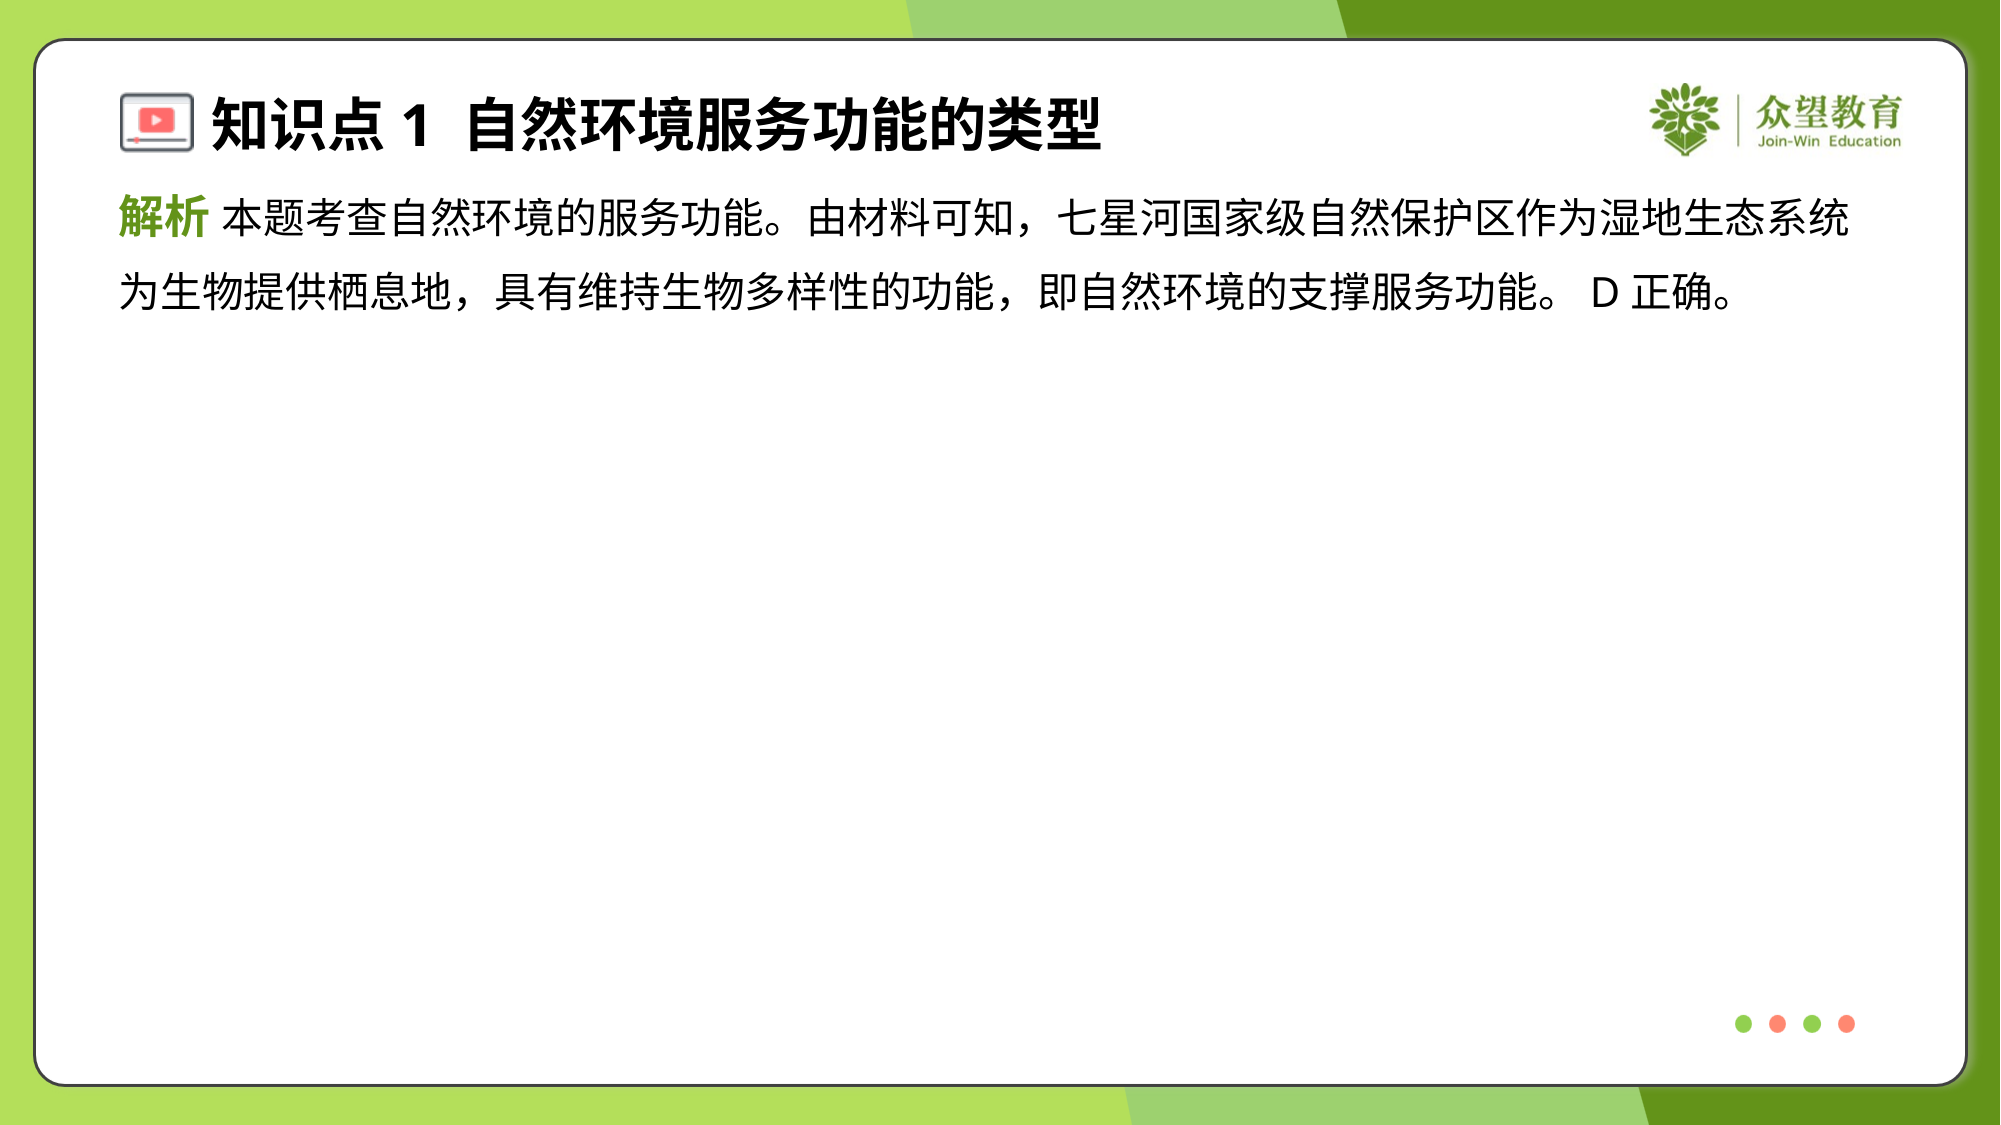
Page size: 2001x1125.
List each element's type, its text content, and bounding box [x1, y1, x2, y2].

text_box 解析 本题考查自然环境的服务功能。由材料可知，七星河国家级自然保护区作为湿地生态系统 为生物提供栖息地，具有维持生物多样性的功能，即自然环境的支撑服务功能。D正确。 [118, 159, 1883, 309]
picture [0, 0, 2000, 1125]
